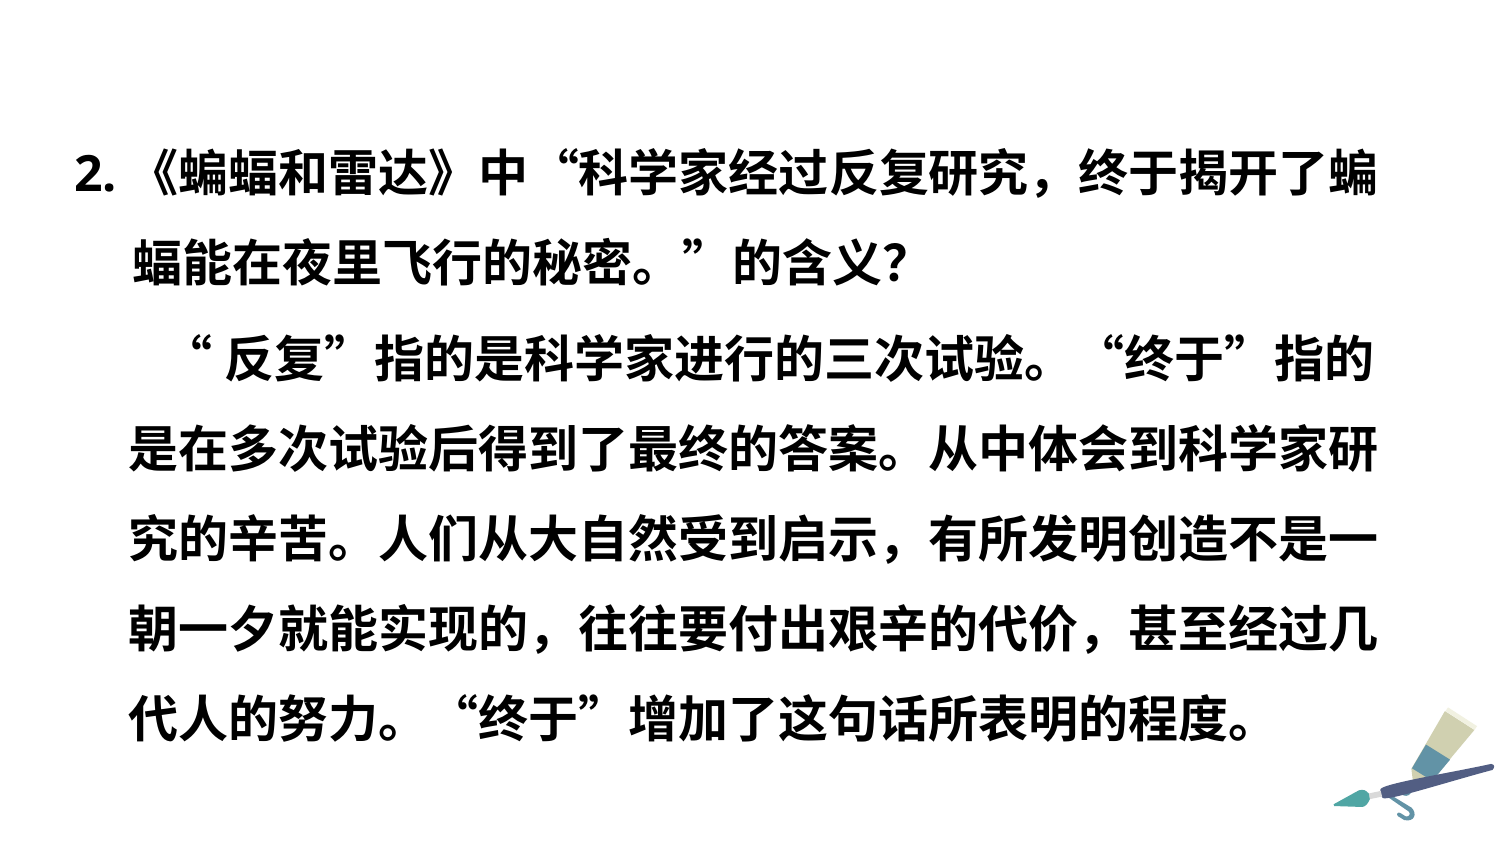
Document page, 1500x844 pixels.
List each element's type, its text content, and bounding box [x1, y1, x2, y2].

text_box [1358, 708, 1481, 844]
text_box 2.《蝙蝠和雷达》中“科学家经过反复研究，终于揭开了蝙蝠能在夜里飞行的秘密。”的含义？ [59, 103, 1425, 299]
text_box “反复”指的是科学家进行的三次试验。“终于”指的是在多次试验后得到了最终的答案。从中体会到科学家研究的辛苦。人们从大自然受到启示，有所发明创造不是一朝一夕就能实现的，往往要付出艰辛的代价，甚至经过几代人的努力。“终于”增加了这句话所表明的程度。 [113, 290, 1430, 756]
